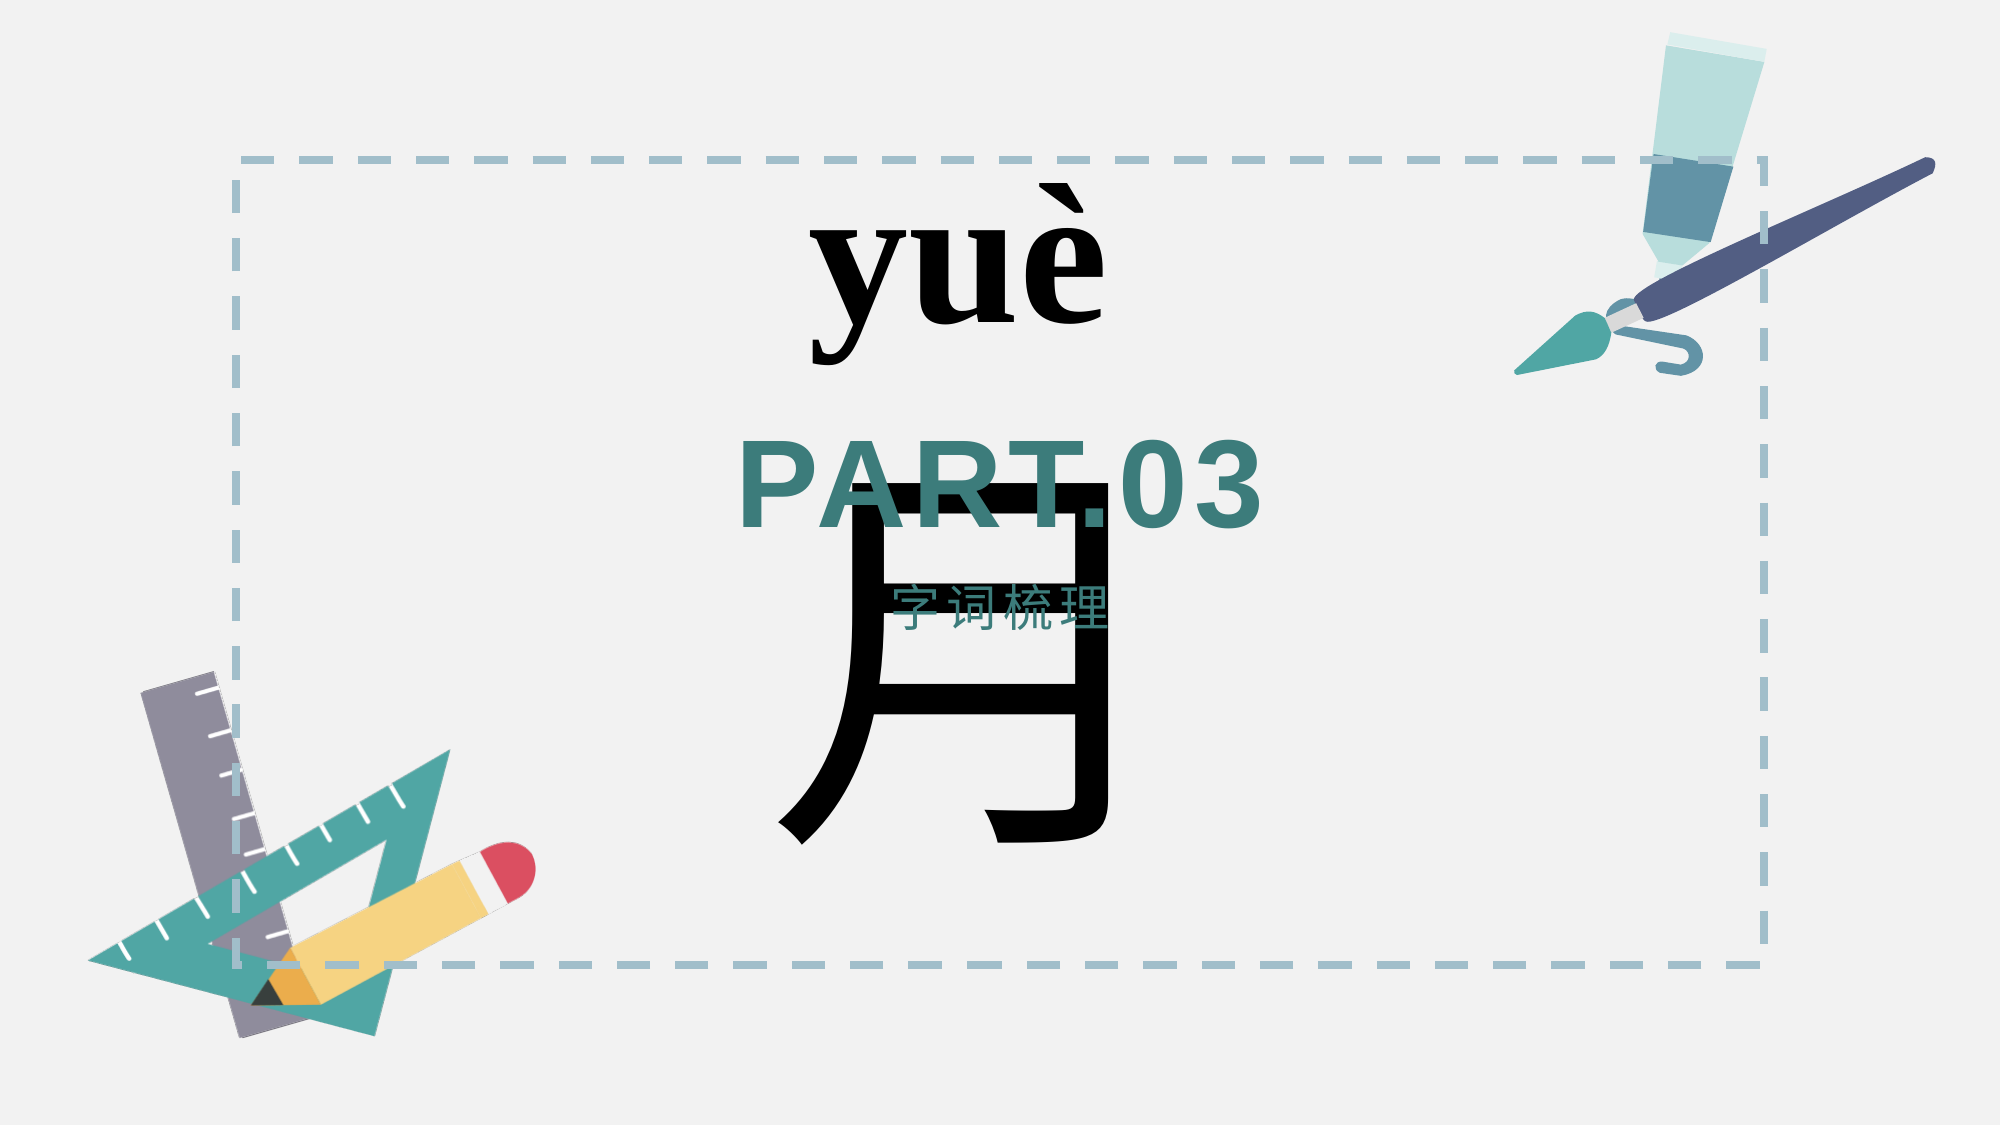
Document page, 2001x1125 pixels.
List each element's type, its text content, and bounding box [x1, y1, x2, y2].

text_box 字词梳理 [477, 576, 1523, 743]
text_box yuè [759, 114, 1372, 370]
text_box 月 [751, 743, 1183, 903]
picture [87, 671, 536, 1039]
text_box PART.03 [477, 381, 1523, 573]
